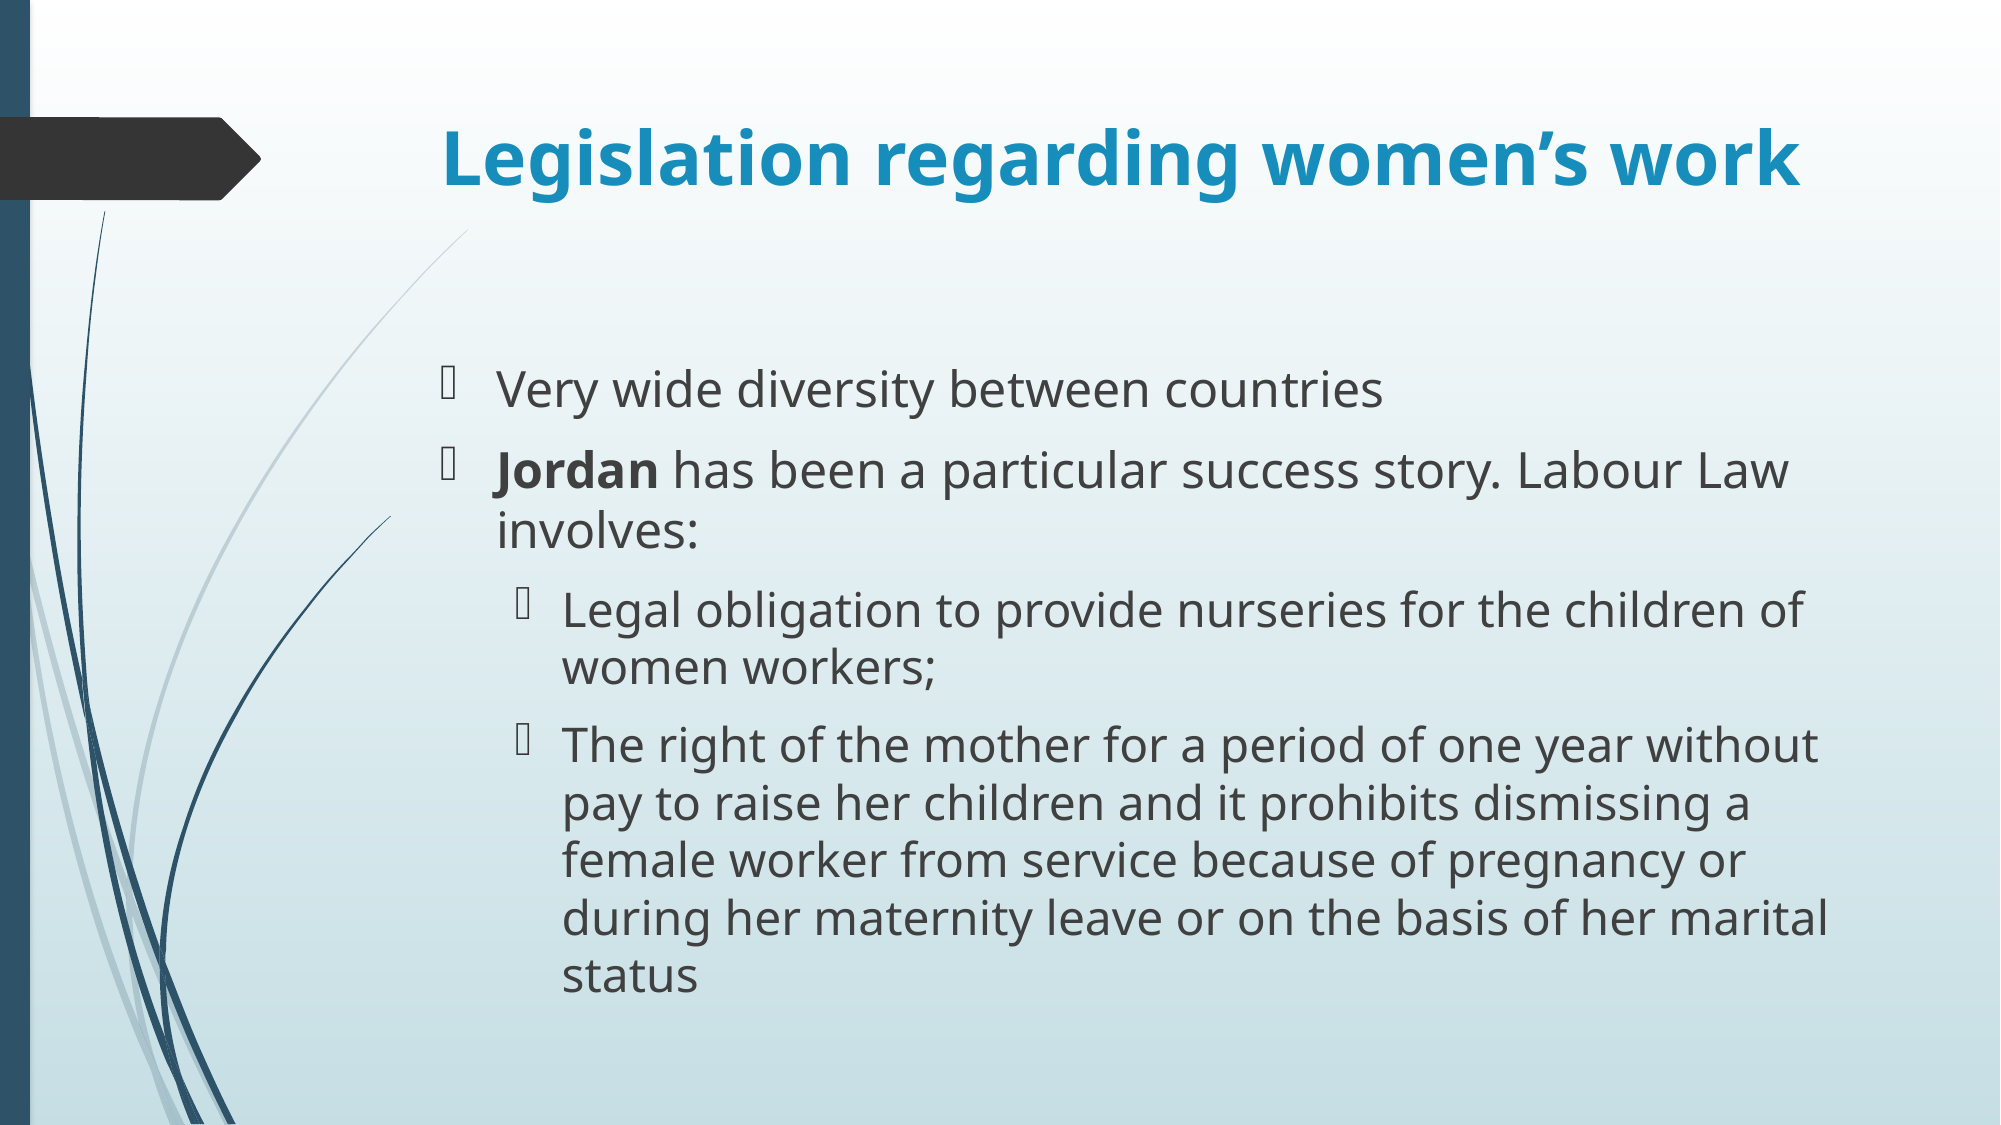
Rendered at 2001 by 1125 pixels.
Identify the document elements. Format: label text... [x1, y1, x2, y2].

list Very wide diversity between countries Jordan has been a particular success story. Labour Law involves: Legal obligation to provide nurseries for the children of women workers; The right of the mother for a period of one year without pay to raise her children and it prohibits dismissing a female worker from service because of pregnancy or during her maternity leave or on the basis of her marital status [424, 350, 1888, 970]
title Legislation regarding women’s work [425, 102, 1888, 313]
